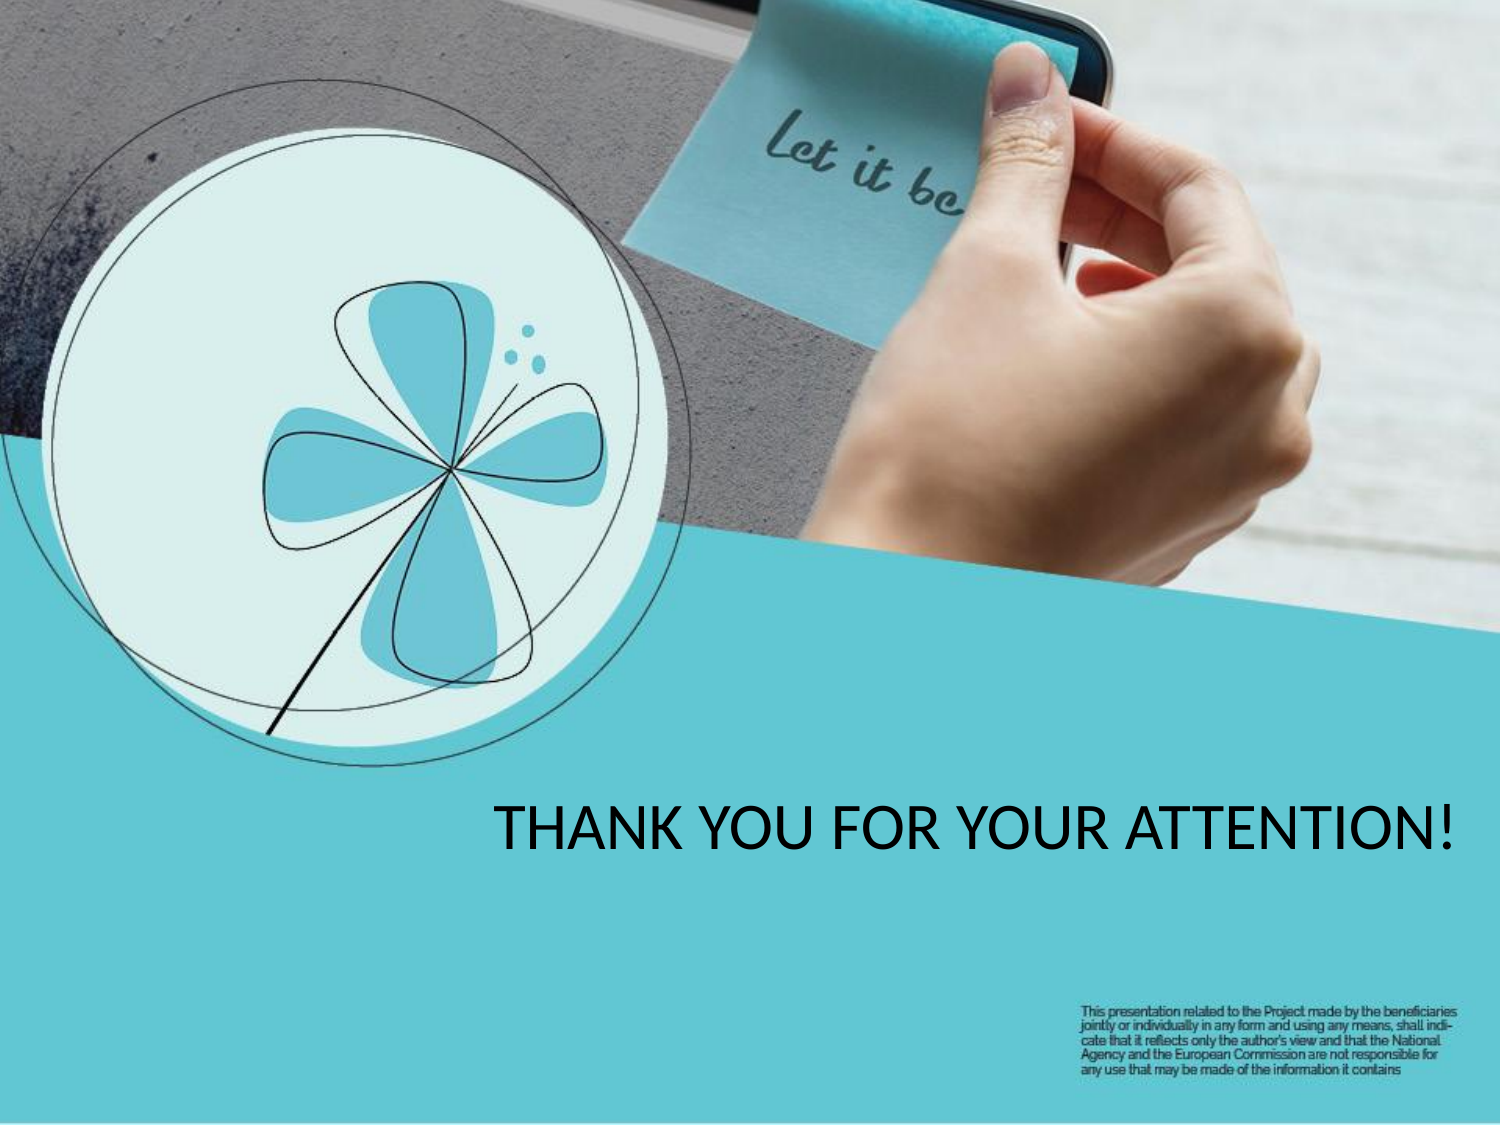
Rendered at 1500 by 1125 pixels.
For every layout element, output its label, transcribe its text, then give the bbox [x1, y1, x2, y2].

picture [0, 0, 1500, 1125]
text_box THANK YOU FOR YOUR ATTENTION! [478, 775, 1484, 870]
